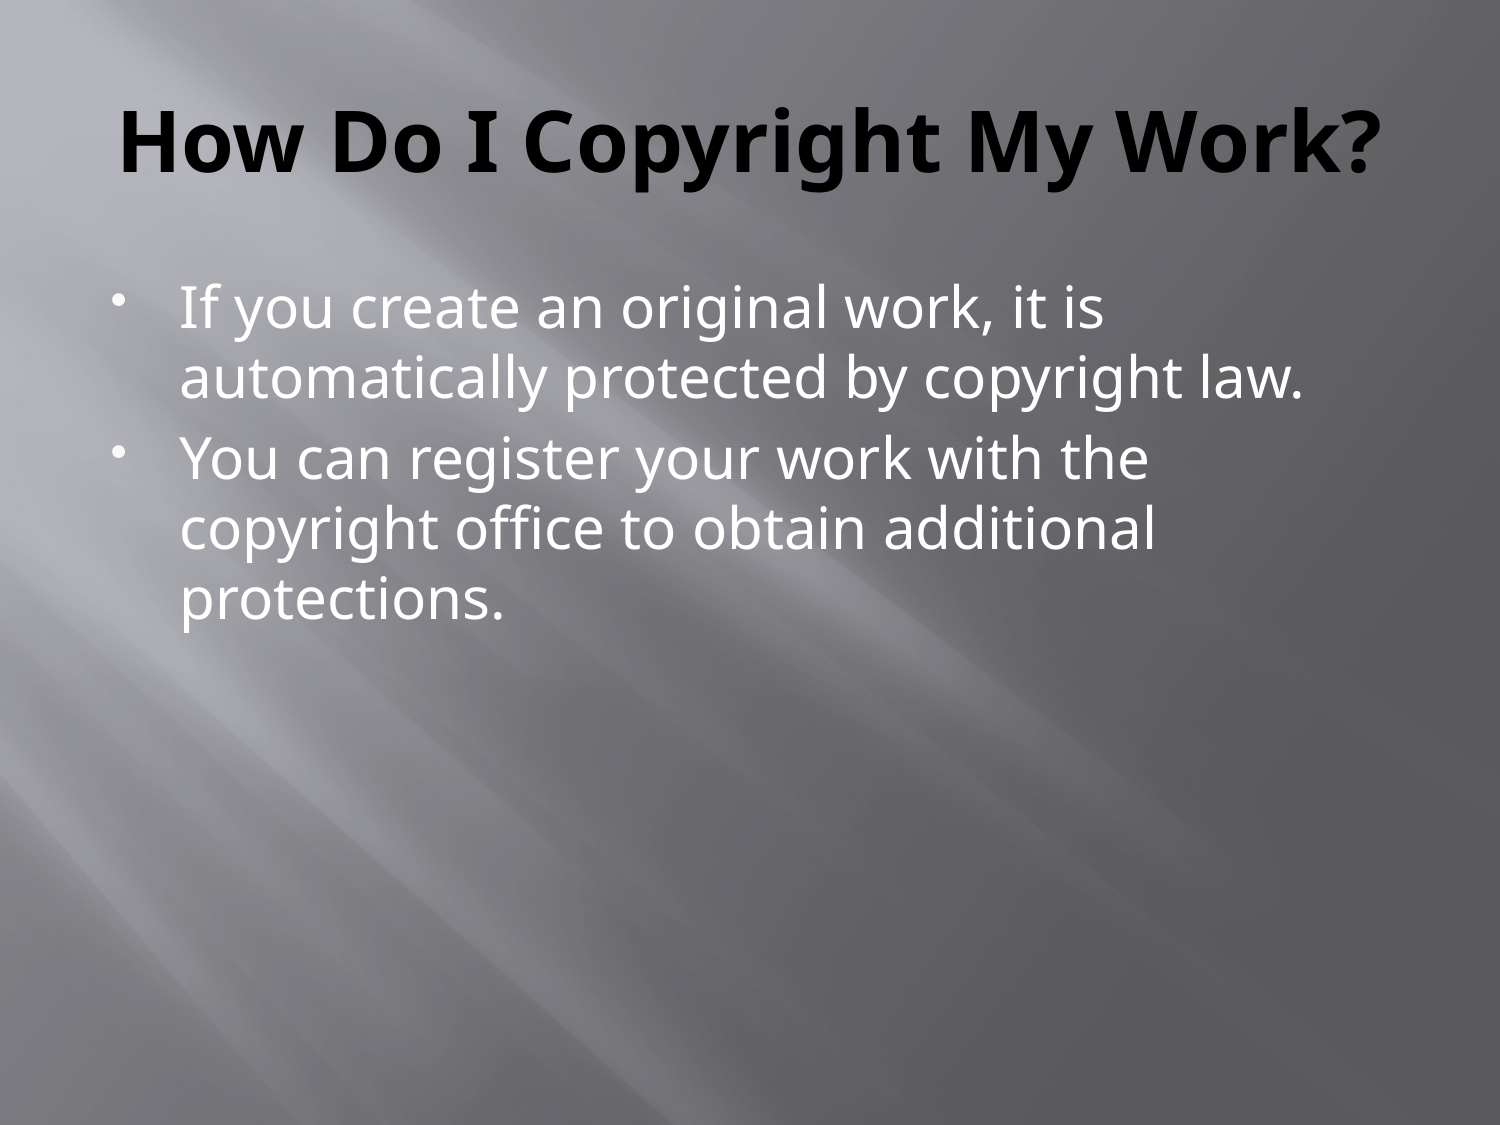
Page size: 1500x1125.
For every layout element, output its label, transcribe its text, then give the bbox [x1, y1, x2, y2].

list If you create an original work, it is automatically protected by copyright law. You can register your work with the copyright office to obtain additional protections. [75, 262, 1425, 1035]
title How Do I Copyright My Work? [75, 45, 1425, 233]
